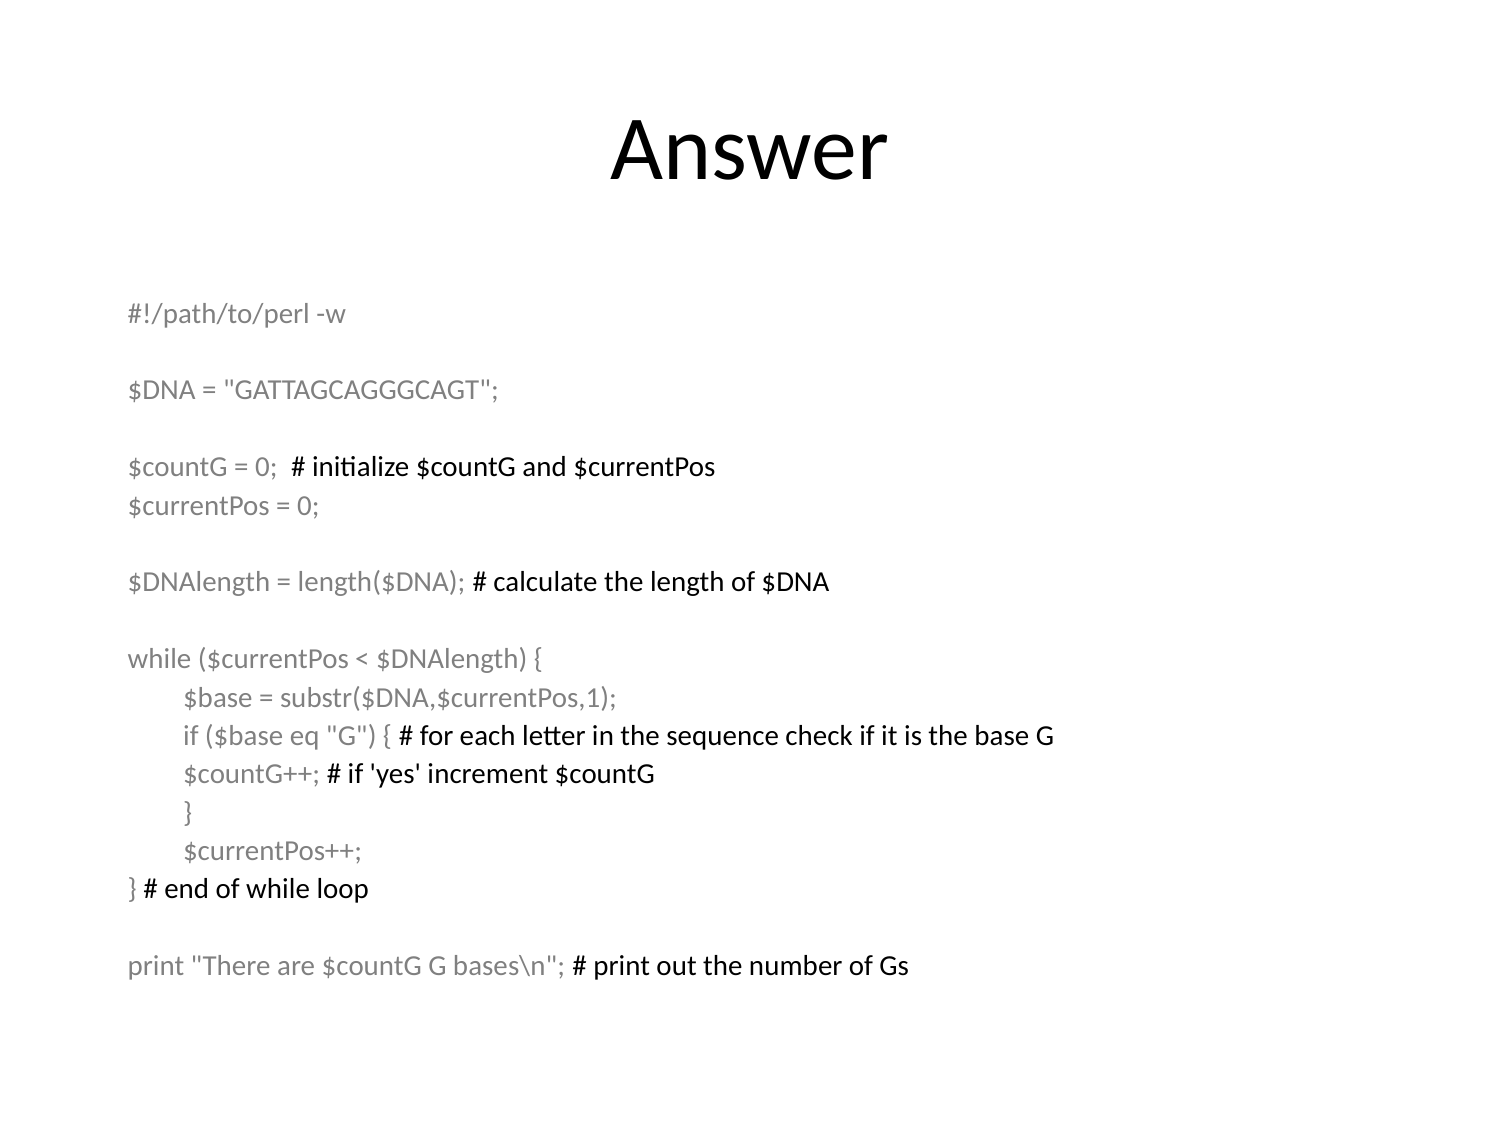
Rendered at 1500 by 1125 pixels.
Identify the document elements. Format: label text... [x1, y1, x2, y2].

title Answer [112, 49, 1388, 237]
list #!/path/to/perl -w $DNA = "GATTAGCAGGGCAGT"; $countG = 0; # initialize $countG and $currentPos $currentPos = 0; $DNAlength = length($DNA); # calculate the length of $DNA while ($currentPos < $DNAlength) { $base = substr($DNA,$currentPos,1); if ($base eq "G") { # for each letter in the sequence check if it is the base G $countG++; # if 'yes' increment $countG } $currentPos++; } # end of while loop print "There are $countG G bases\n"; # print out the number of Gs [112, 290, 1279, 996]
